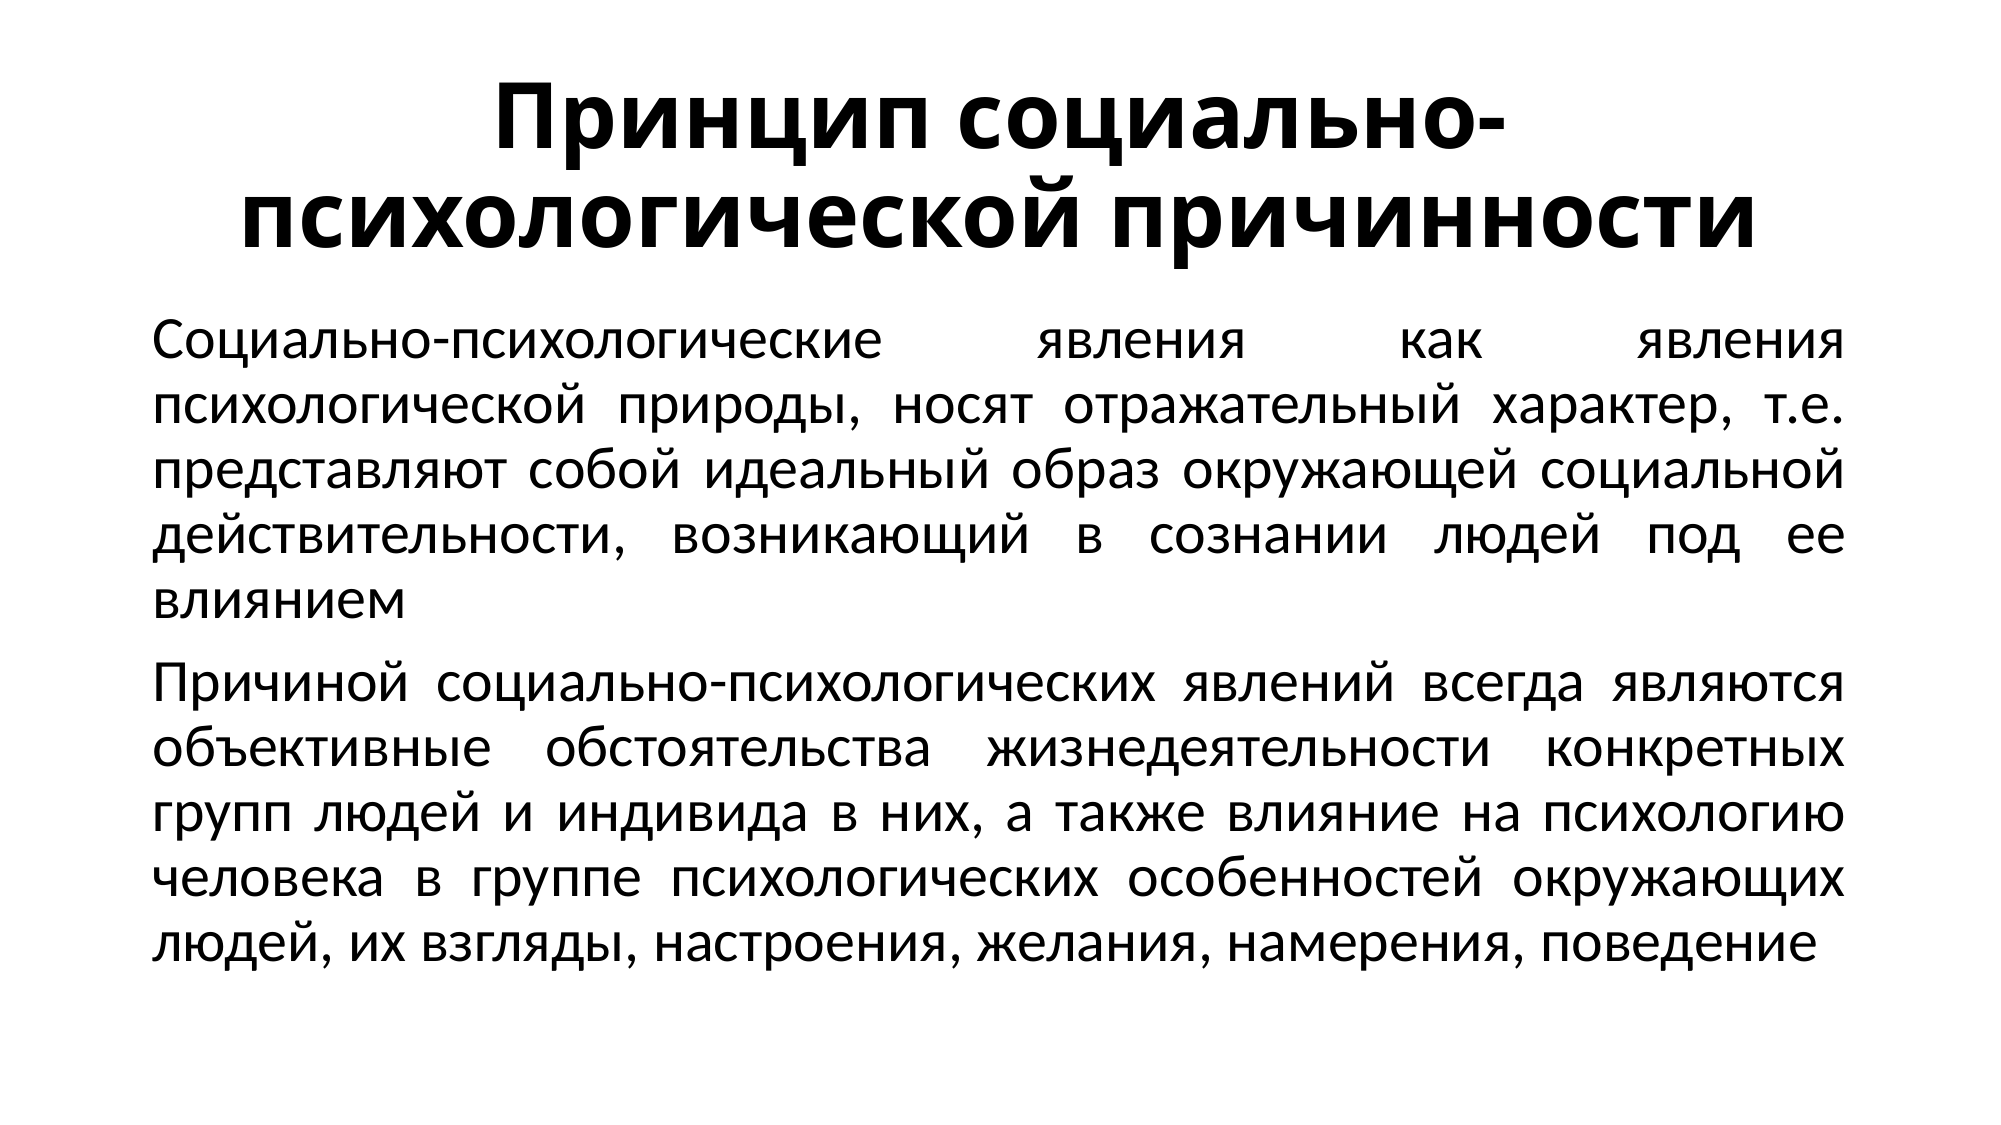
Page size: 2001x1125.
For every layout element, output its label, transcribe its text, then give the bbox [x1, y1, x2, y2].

list Социально-психологические явления как явления психологической природы, носят отражательный характер, т.е. представляют собой идеальный образ окружающей социальной действительности, возникающий в сознании людей под ее влиянием Причиной социально-психологических явлений всегда являются объективные обстоятельства жизнедеятельности конкретных групп людей и индивида в них, а также влияние на психологию человека в группе психологических особенностей окружающих людей, их взгляды, настроения, желания, намерения, поведение [137, 299, 1863, 1014]
title Принцип социально-психологической причинности [137, 59, 1863, 278]
